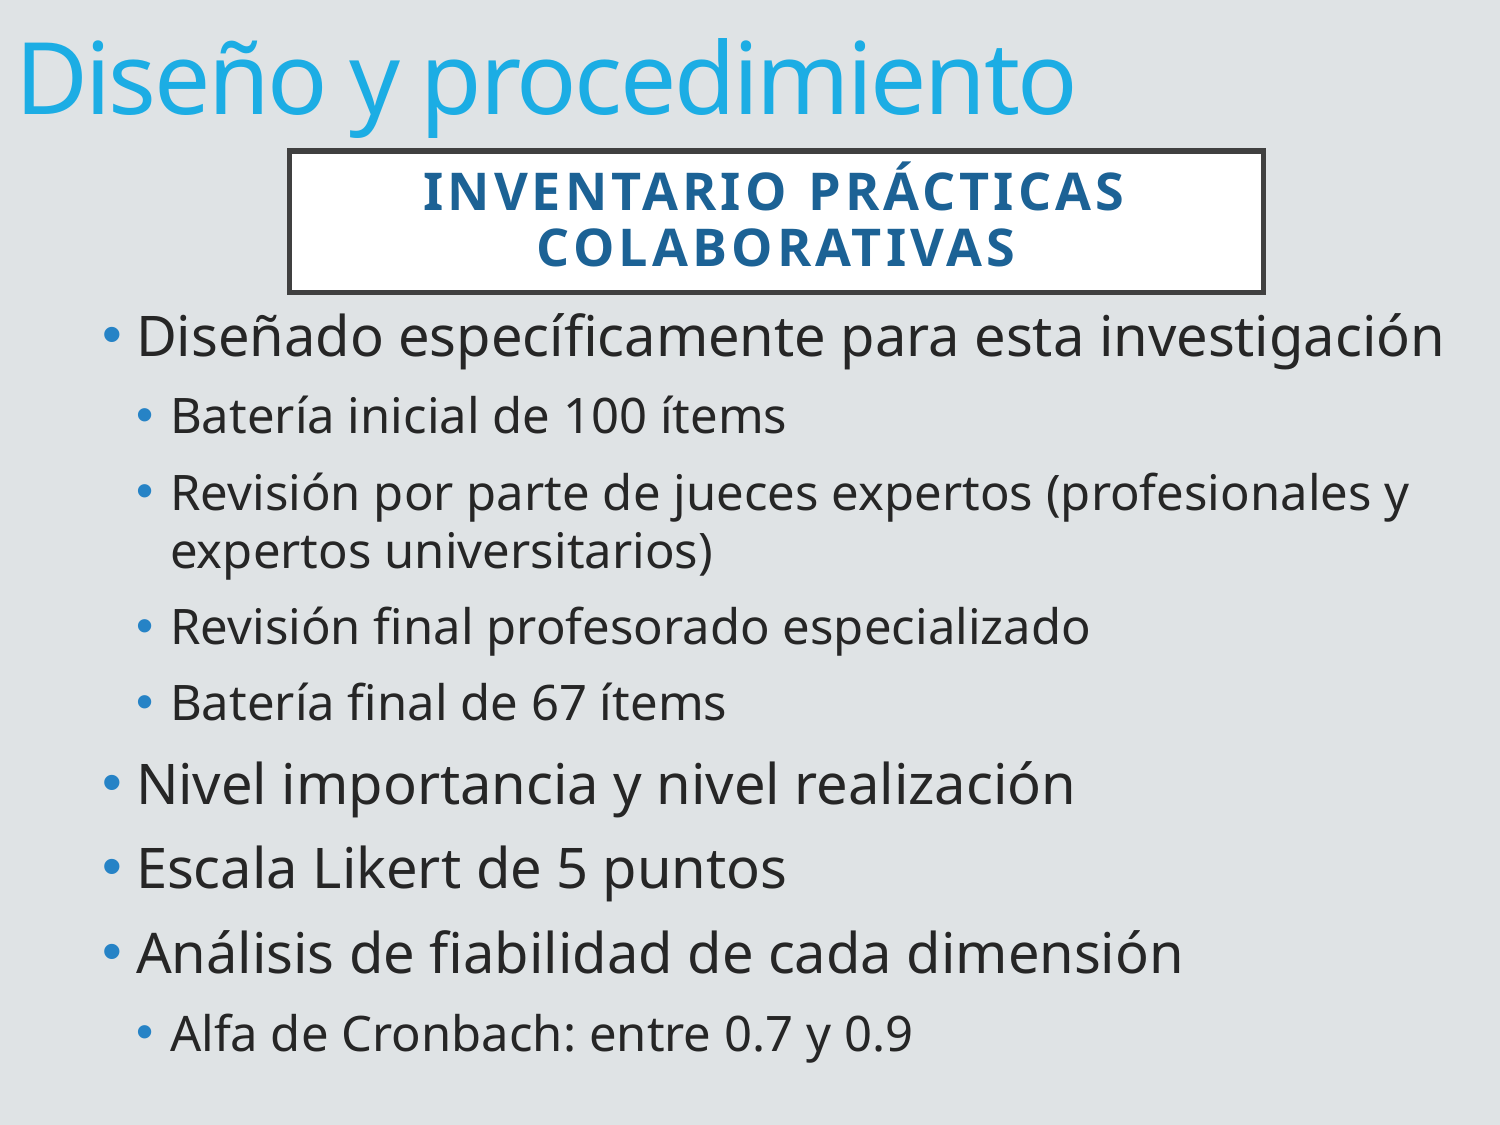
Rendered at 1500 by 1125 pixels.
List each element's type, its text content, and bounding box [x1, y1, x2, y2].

text_box Diseño y procedimiento [0, 0, 1326, 169]
list Diseñado específicamente para esta investigación Batería inicial de 100 ítems Revisión por parte de jueces expertos (profesionales y expertos universitarios) Revisión final profesorado especializado Batería final de 67 ítems Nivel importancia y nivel realización Escala Likert de 5 puntos Análisis de fiabilidad de cada dimensión Alfa de Cronbach: entre 0.7 y 0.9 [53, 292, 1471, 1100]
title INVENTARIO PRÁCTICAS COLABORATIVAS [287, 169, 1266, 292]
